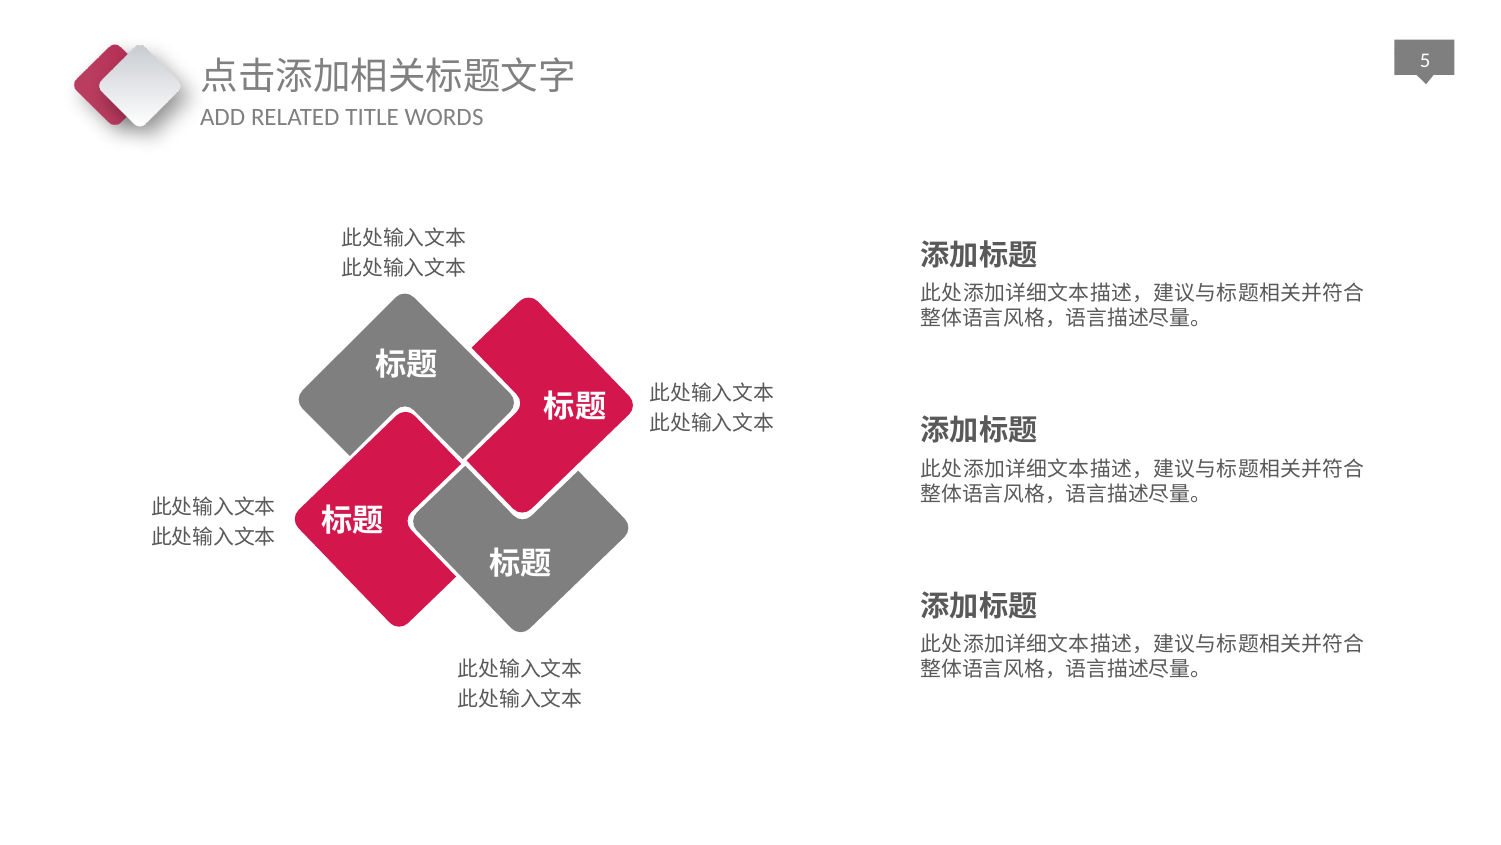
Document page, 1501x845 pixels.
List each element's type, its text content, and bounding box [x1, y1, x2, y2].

picture [89, 35, 190, 136]
text_box 标题 [294, 411, 462, 627]
text_box 标题 [413, 465, 629, 633]
text_box 此处输入文本 此处输入文本 [408, 643, 632, 718]
text_box 此处输入文本 此处输入文本 [64, 481, 287, 557]
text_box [905, 228, 1380, 338]
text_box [905, 580, 1380, 690]
text_box 此处输入文本 此处输入文本 [292, 211, 516, 287]
text_box 此处输入文本 此处输入文本 [638, 367, 861, 443]
text_box 标题 [466, 297, 633, 513]
text_box 标题 [298, 293, 514, 460]
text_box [905, 404, 1380, 514]
